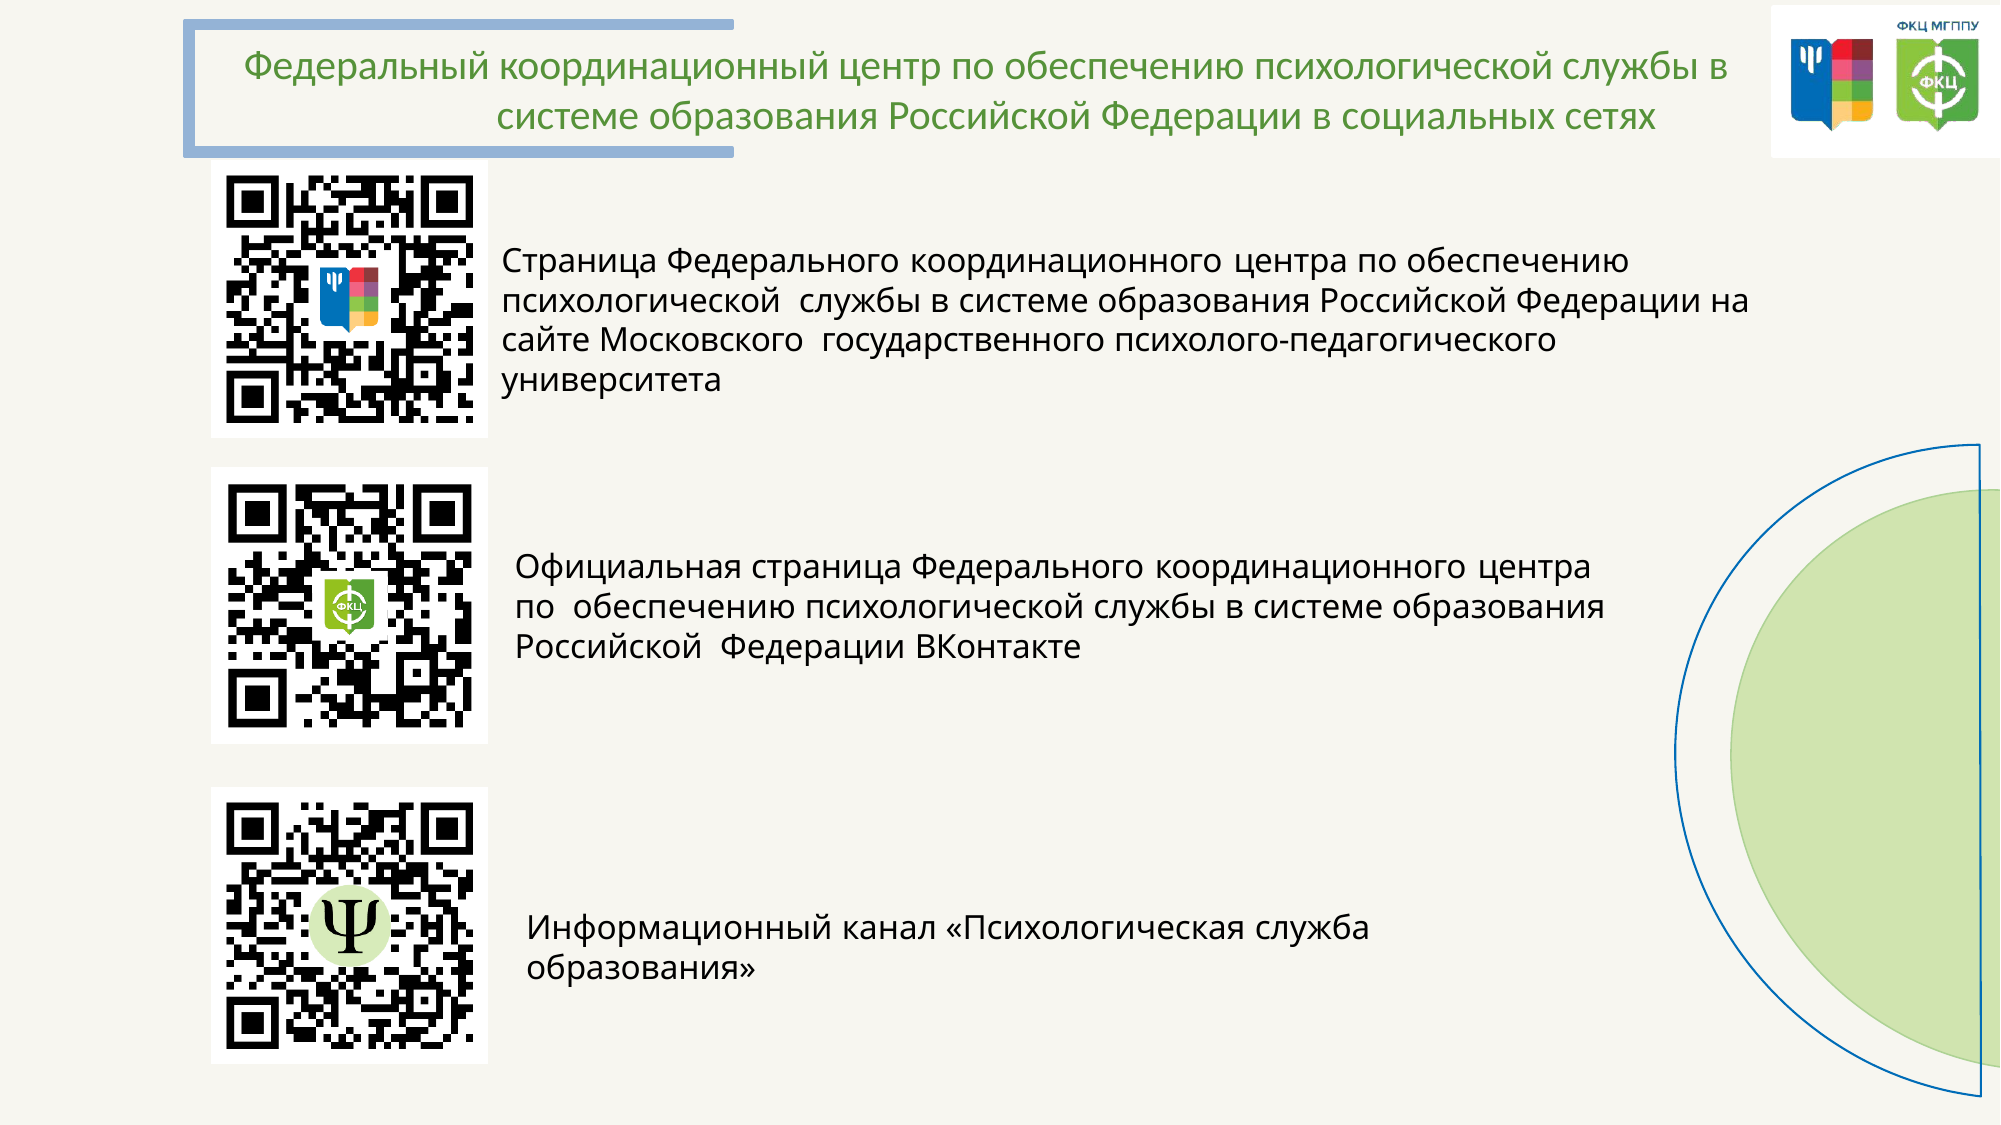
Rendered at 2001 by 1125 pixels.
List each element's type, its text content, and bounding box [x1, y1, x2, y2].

picture [210, 467, 488, 744]
text_box Страница Федерального координационного центра по обеспечению психологической службы в системе образования Российской Федерации на сайте Московского государственного психолого-педагогического университета [738, 237, 1766, 399]
picture [210, 787, 488, 1065]
text_box [0, 0, 2000, 1125]
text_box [1674, 443, 2000, 1098]
picture [1773, 0, 2000, 150]
title Федеральный координационный центр по обеспечению психологической службы в системе образования Российской Федерации в социальных сетях [221, 0, 1760, 182]
text_box Информационный канал «Психологическая служба образования» [524, 904, 1492, 986]
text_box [183, 18, 734, 438]
text_box Официальная страница Федерального координационного центра по обеспечению психологической службы в системе образования Российской Федерации ВКонтакте [513, 543, 1615, 665]
